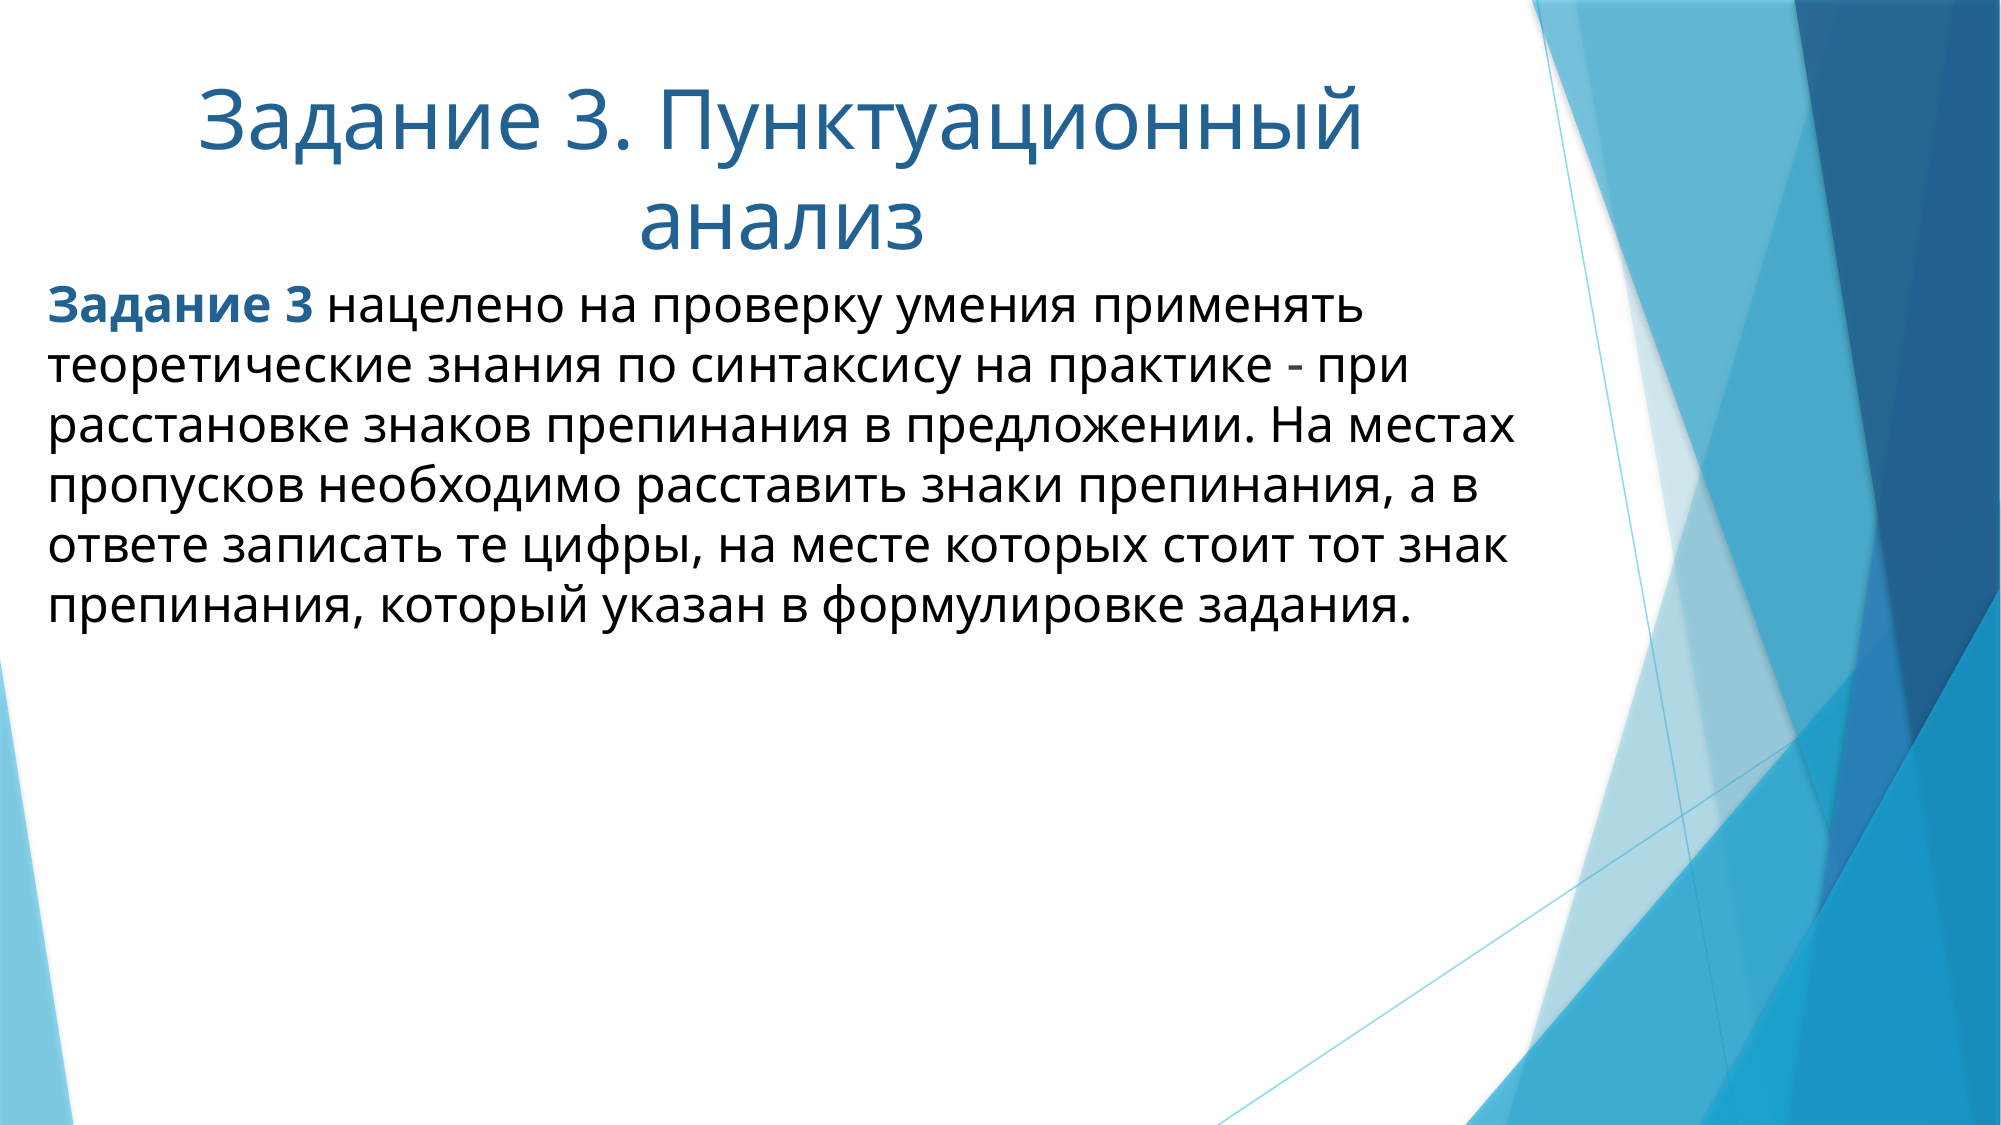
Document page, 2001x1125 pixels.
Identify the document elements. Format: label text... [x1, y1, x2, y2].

list Задание 3 нацелено на проверку умения применять теоретические знания по синтаксису на практике  при расстановке знаков препинания в предложении. На местах пропусков необходимо расставить знаки препинания, а в ответе записать те цифры, на месте которых стоит тот знак препинания, который указан в формулировке задания. [32, 264, 1564, 1067]
title Задание 3. Пунктуационный анализ [32, 58, 1533, 228]
